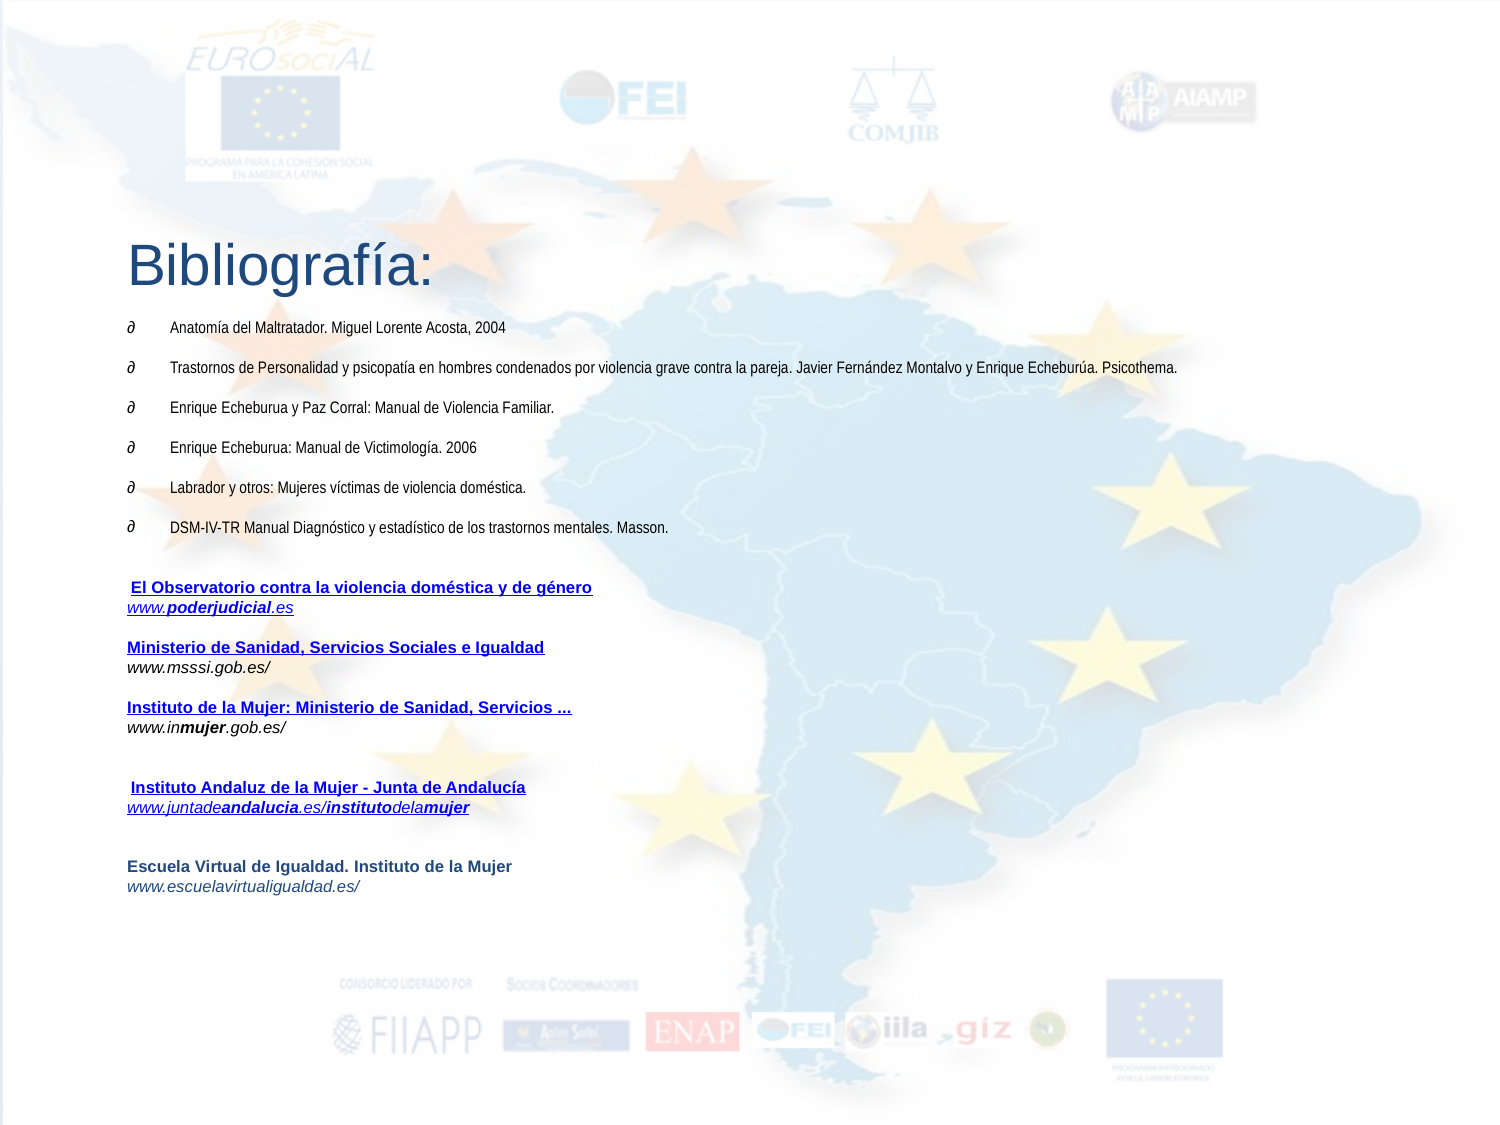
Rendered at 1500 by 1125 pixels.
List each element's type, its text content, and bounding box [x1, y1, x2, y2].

text_box Bibliografía: Anatomía del Maltratador. Miguel Lorente Acosta, 2004 Trastornos de Personalidad y psicopatía en hombres condenados por violencia grave contra la pareja. Javier Fernández Montalvo y Enrique Echeburúa. Psicothema. Enrique Echeburua y Paz Corral: Manual de Violencia Familiar. Enrique Echeburua: Manual de Victimología. 2006 Labrador y otros: Mujeres víctimas de violencia doméstica. DSM-IV-TR Manual Diagnóstico y estadístico de los trastornos mentales. Masson. El Observatorio contra la violencia doméstica y de género www.poderjudicial.es Ministerio de Sanidad, Servicios Sociales e Igualdad www.msssi.gob.es/ Instituto de la Mujer: Ministerio de Sanidad, Servicios ... www.inmujer.gob.es/ Instituto Andaluz de la Mujer - Junta de Andalucía www.juntadeandalucia.es/institutodelamujer Escuela Virtual de Igualdad. Instituto de la Mujer www.escuelavirtualigualdad.es/ [112, 220, 1235, 1024]
